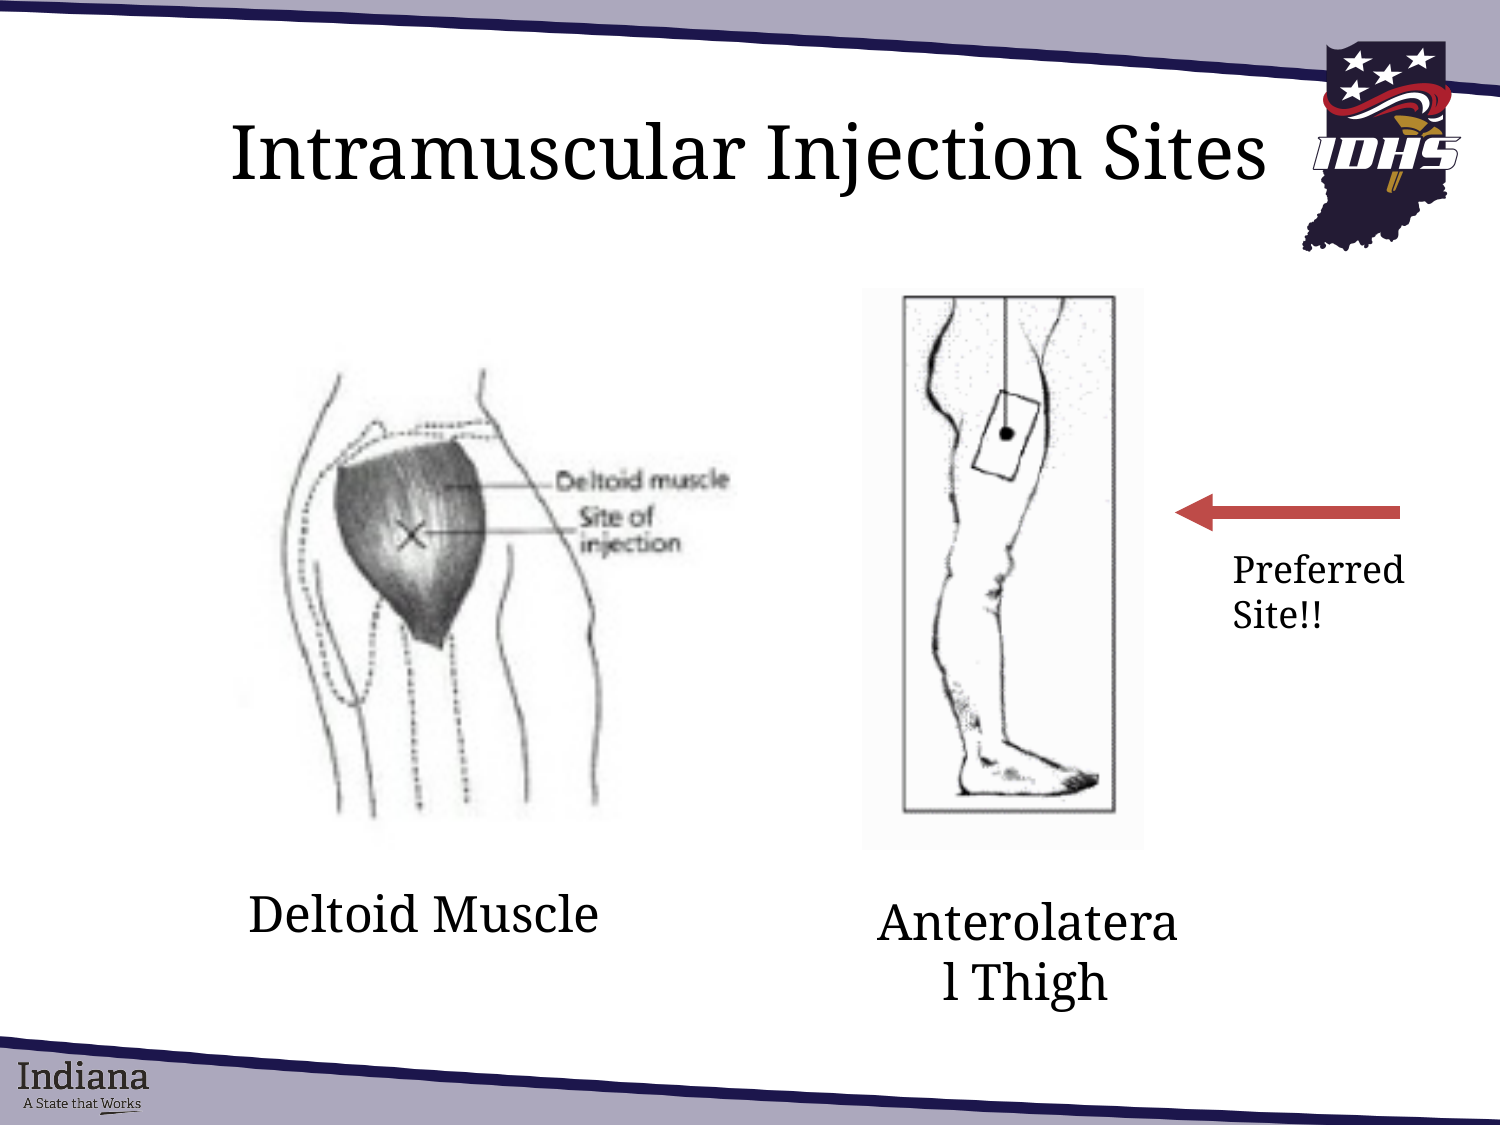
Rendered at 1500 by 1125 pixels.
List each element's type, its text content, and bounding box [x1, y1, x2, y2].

picture [0, 0, 1500, 1125]
text_box Deltoid Muscle [233, 875, 748, 951]
title Intramuscular Injection Sites [75, 62, 1425, 238]
text_box Anterolateral Thigh [862, 882, 1196, 1018]
text_box Preferred Site!! [1217, 538, 1421, 644]
